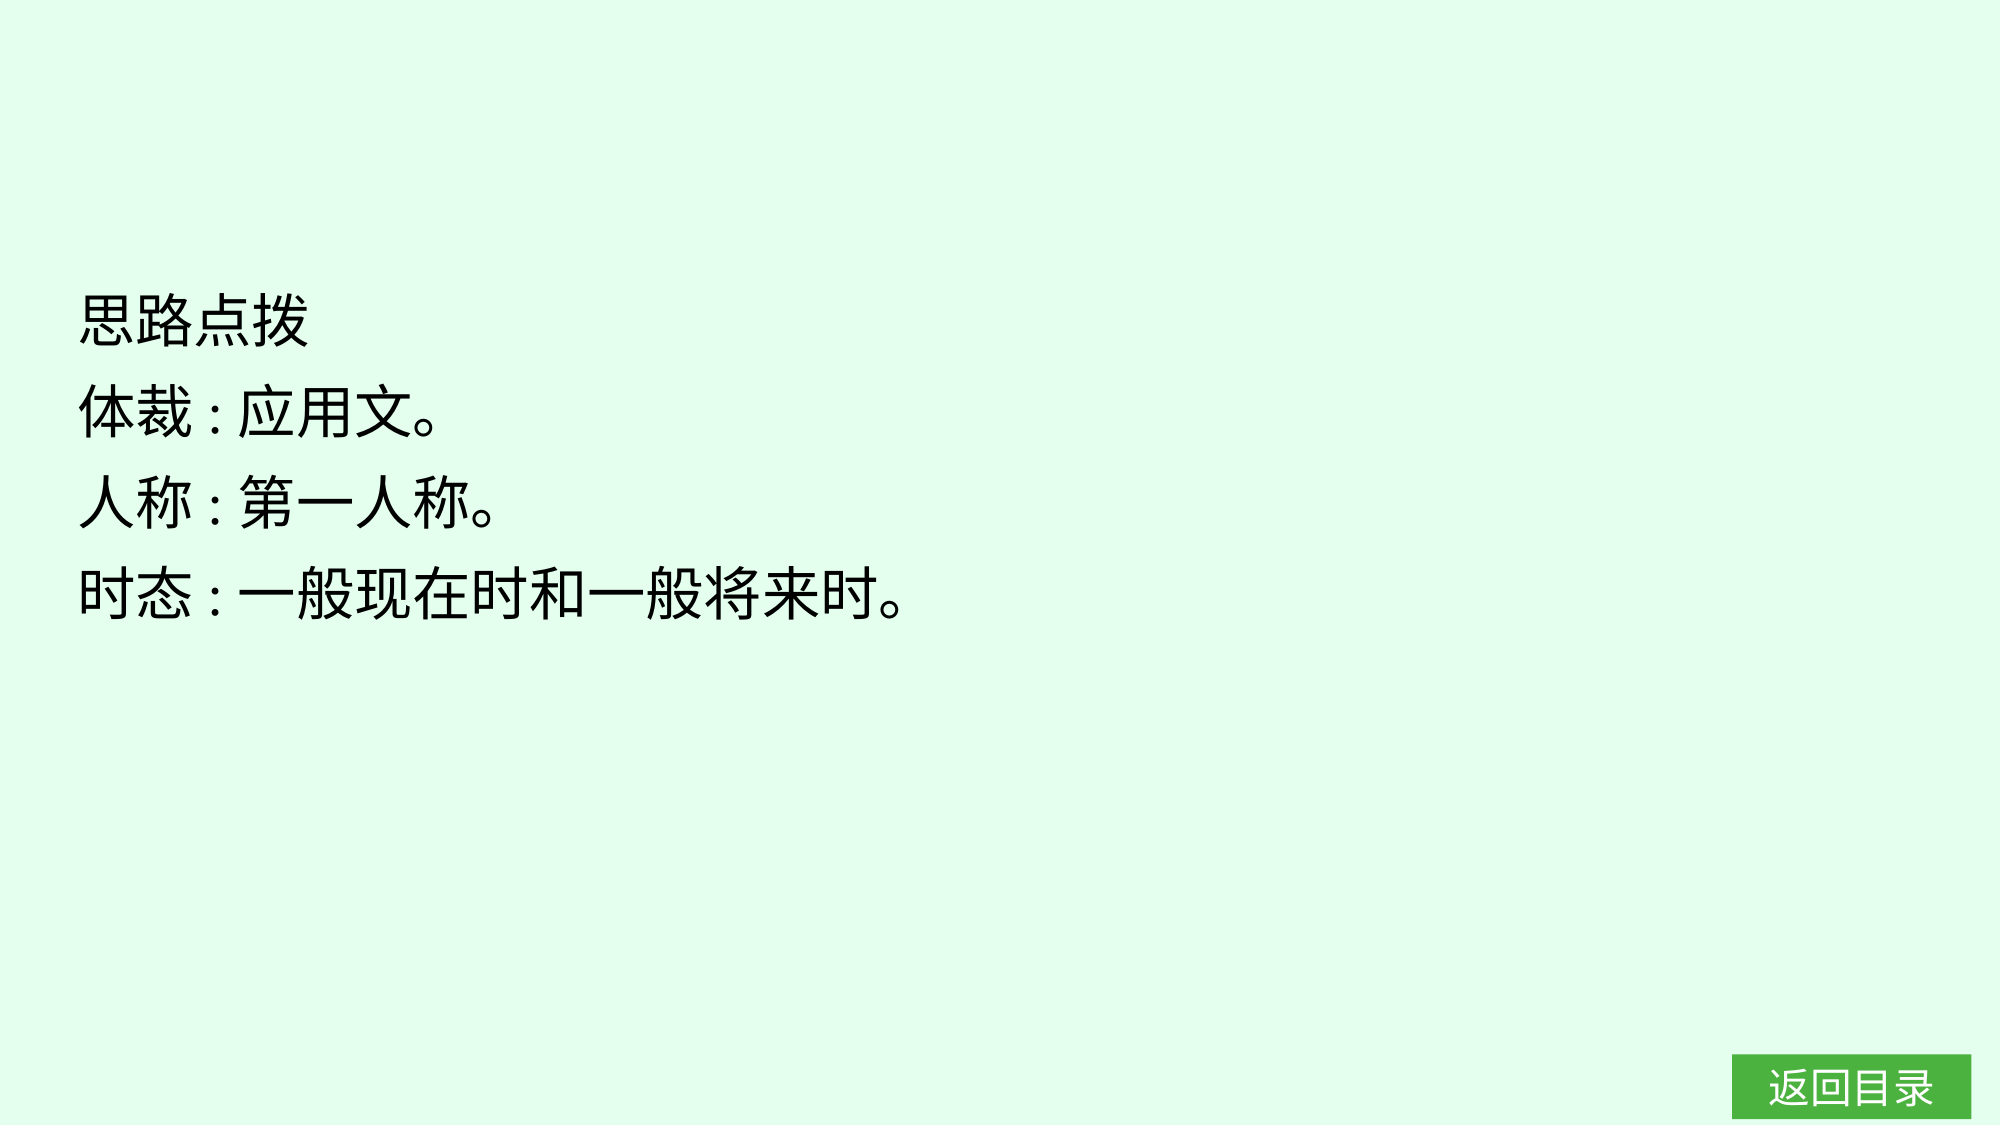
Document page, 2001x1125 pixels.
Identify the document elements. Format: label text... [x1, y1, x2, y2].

text_box 思路点拨 体裁:应用文。 人称:第一人称。 时态:一般现在时和一般将来时。 [62, 255, 1938, 635]
